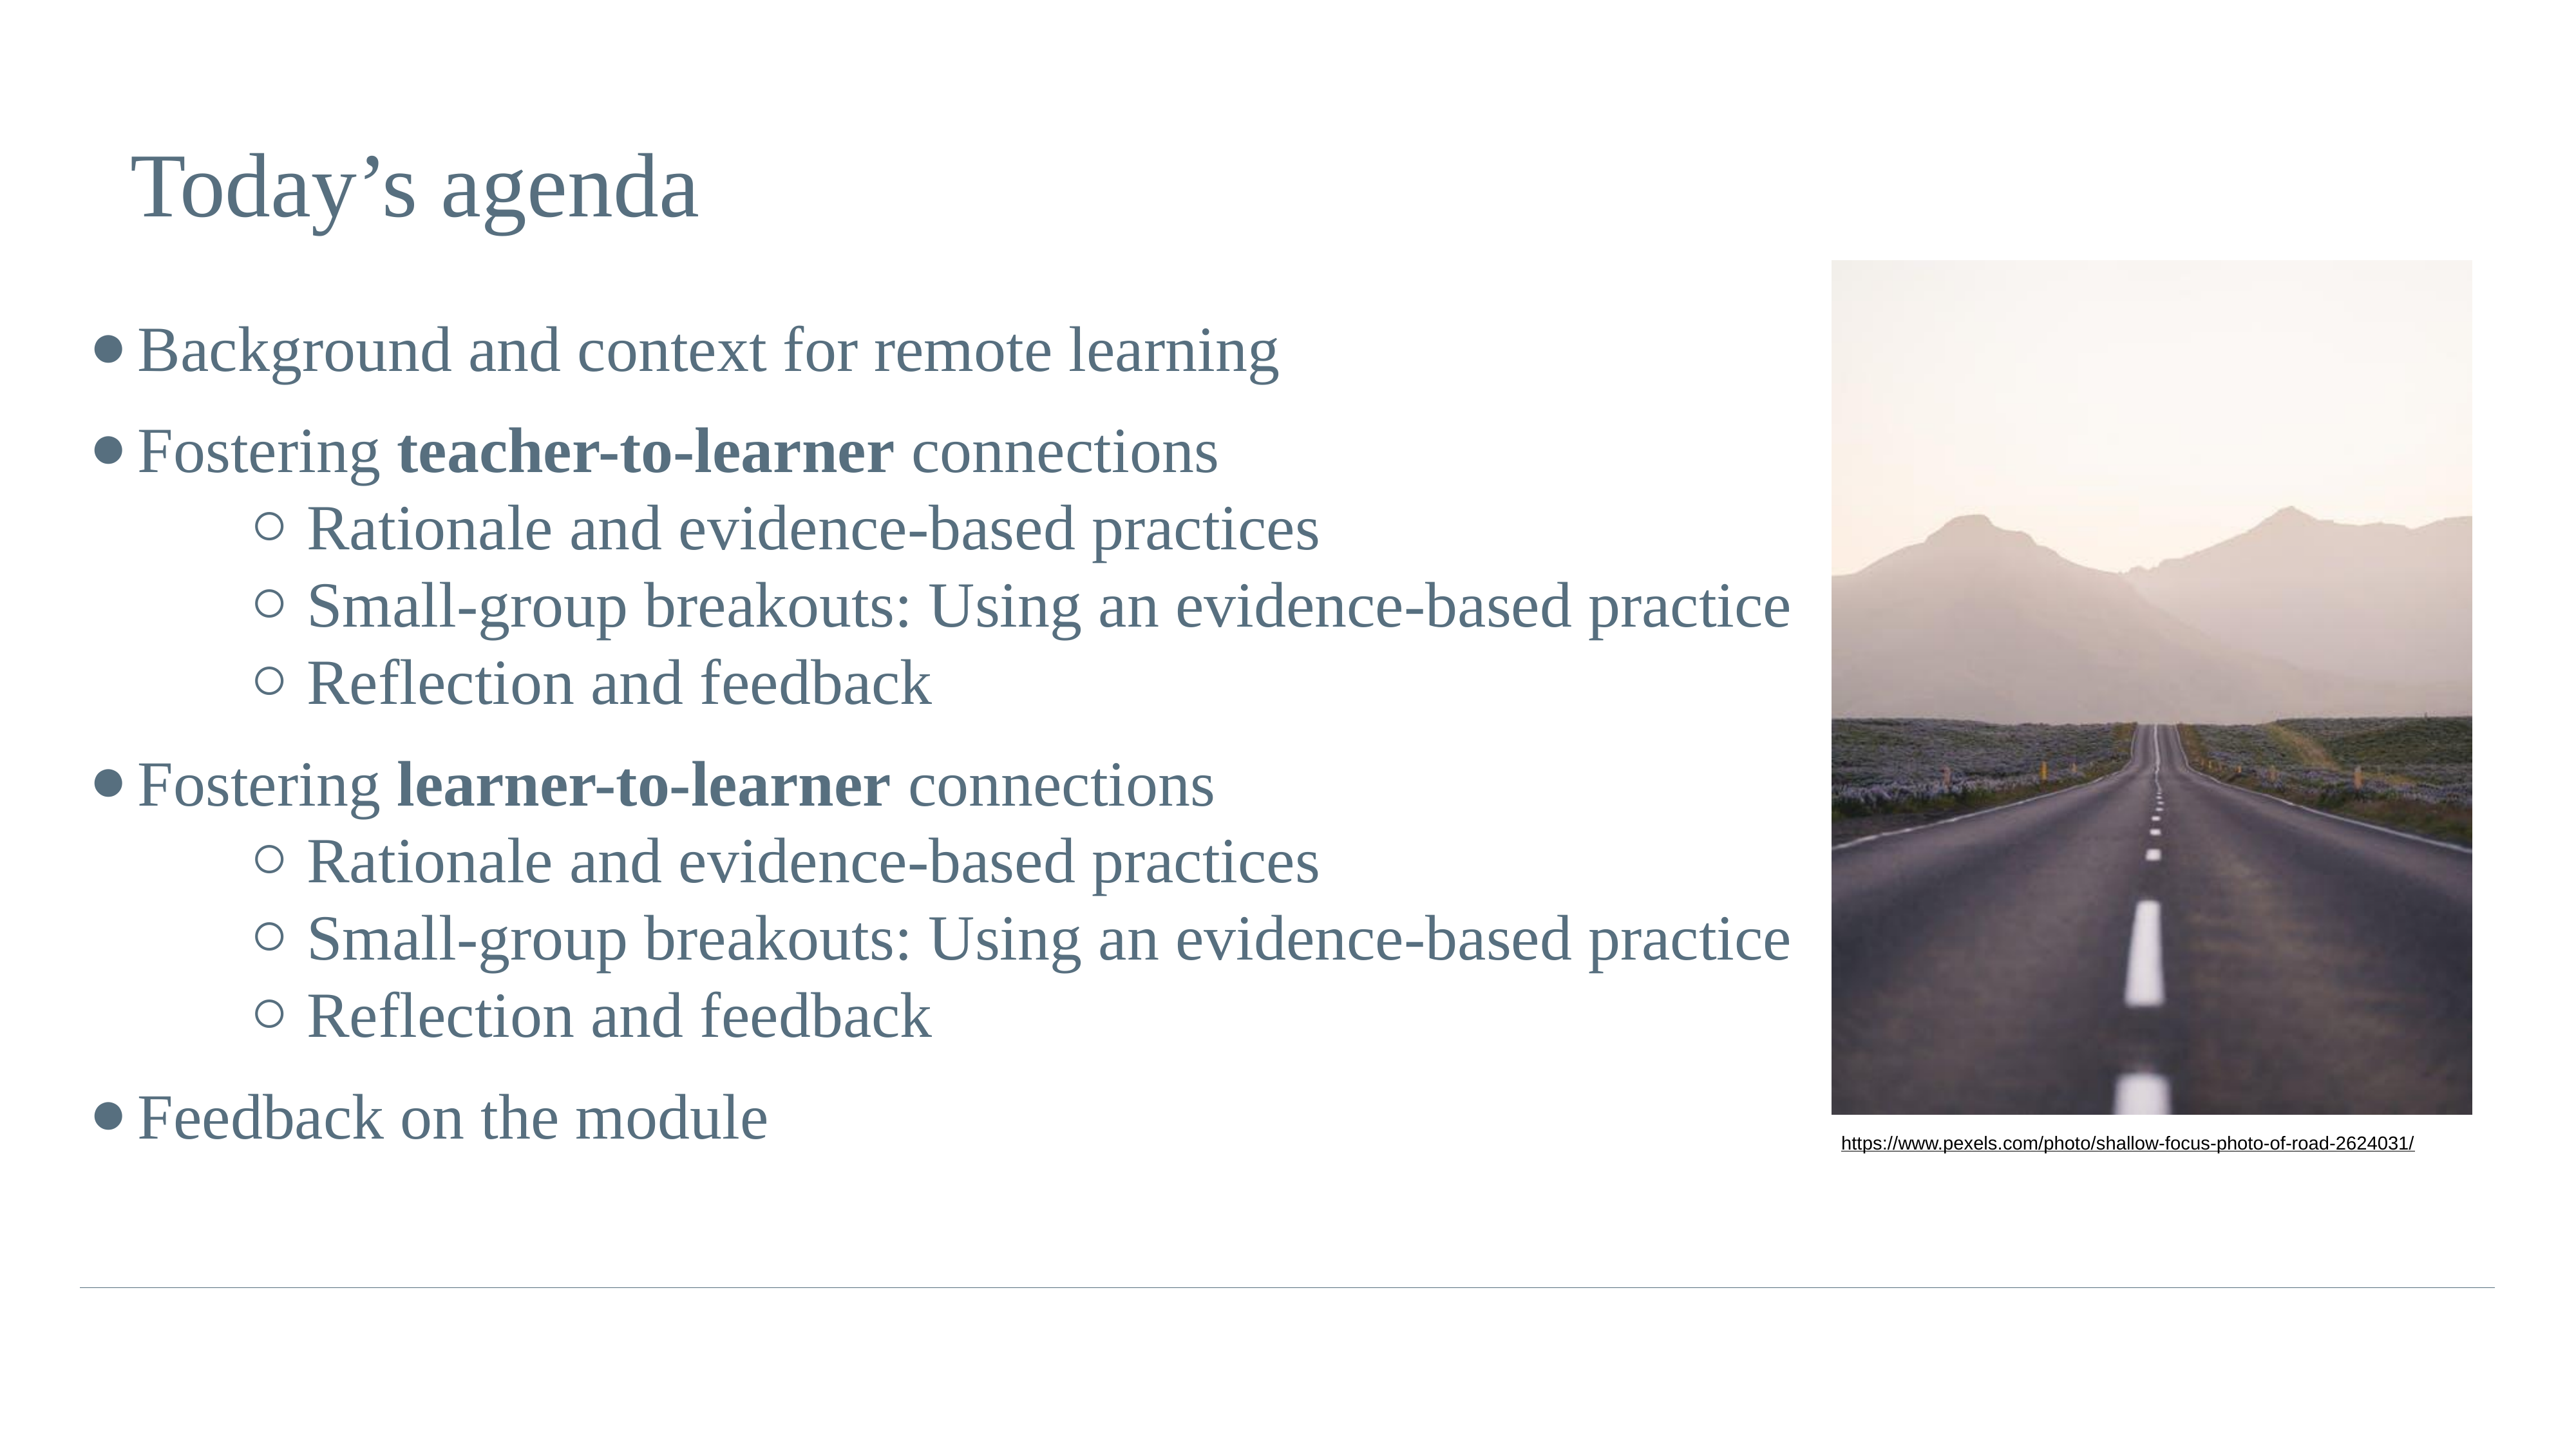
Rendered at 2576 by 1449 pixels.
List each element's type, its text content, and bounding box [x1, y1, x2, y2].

picture [1831, 260, 2472, 1115]
list Background and context for remote learning Fostering teacher-to-learner connections Rationale and evidence-based practices Small-group breakouts: Using an evidence-based practice Reflection and feedback Fostering learner-to-learner connections Rationale and evidence-based practices Small-group breakouts: Using an evidence-based practice Reflection and feedback Feedback on the module [79, 301, 1832, 1189]
title Today’s agenda [120, 120, 2456, 249]
text_box https://www.pexels.com/photo/shallow-focus-photo-of-road-2624031/ [1832, 1126, 2497, 1159]
